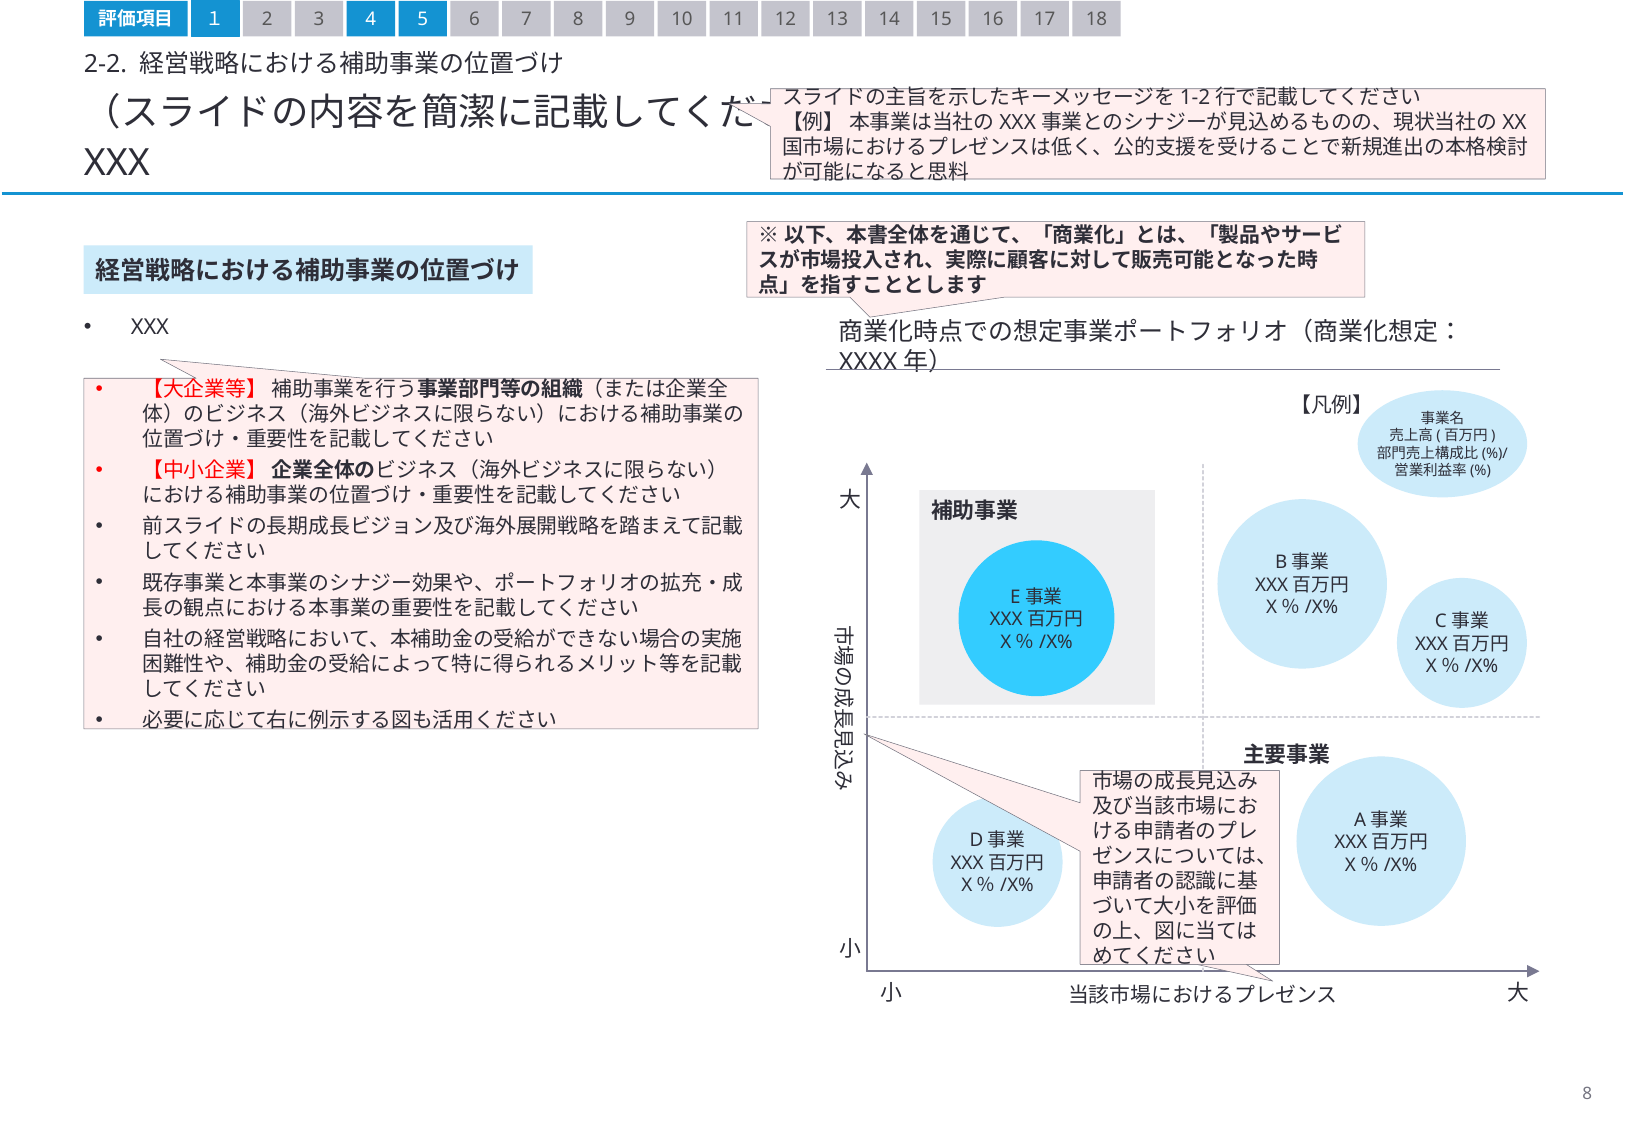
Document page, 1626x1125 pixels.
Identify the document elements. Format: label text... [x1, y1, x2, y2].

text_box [824, 378, 1540, 1015]
text_box 経営戦略における補助事業の位置づけ [83, 244, 533, 295]
text_box XXX [84, 302, 1543, 402]
list （スライドの内容を簡潔に記載してください） XXX [84, 83, 1543, 183]
text_box スライドの主旨を示したキーメッセージを1-2行で記載してください 【例】 本事業は当社のXXX事業とのシナジーが見込めるものの、現状当社のXX国市場におけるプレゼンスは低く、公的支援を受けることで新規進出の本格検討が可能になると思料 [728, 87, 1547, 180]
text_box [83, 0, 1122, 37]
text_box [826, 318, 1539, 373]
text_box 【大企業等】 補助事業を行う事業部門等の組織（または企業全体）のビジネス（海外ビジネスに限らない）における補助事業の位置づけ・重要性を記載してください 【中小企業】 企業全体のビジネス（海外ビジネスに限らない）における補助事業の位置づけ・重要性を記載してください 前スライドの長期成長ビジョン及び海外展開戦略を踏まえて記載してください 既存事業と本事業のシナジー効果や、ポートフォリオの拡充・成長の観点における本事業の重要性を記載してください 自社の経営戦略において、本補助金の受給ができない場合の実施困難性や、補助金の受給によって特に得られるメリット等を記載してください 必要に応じて右に例示する図も活用ください [82, 358, 759, 730]
list 2-2. 経営戦略における補助事業の位置づけ [84, 40, 1543, 82]
text_box ※以下、本書全体を通じて、「商業化」とは、「製品やサービスが市場投入され、実際に顧客に対して販売可能となった時点」を指すこととします [745, 220, 1366, 318]
